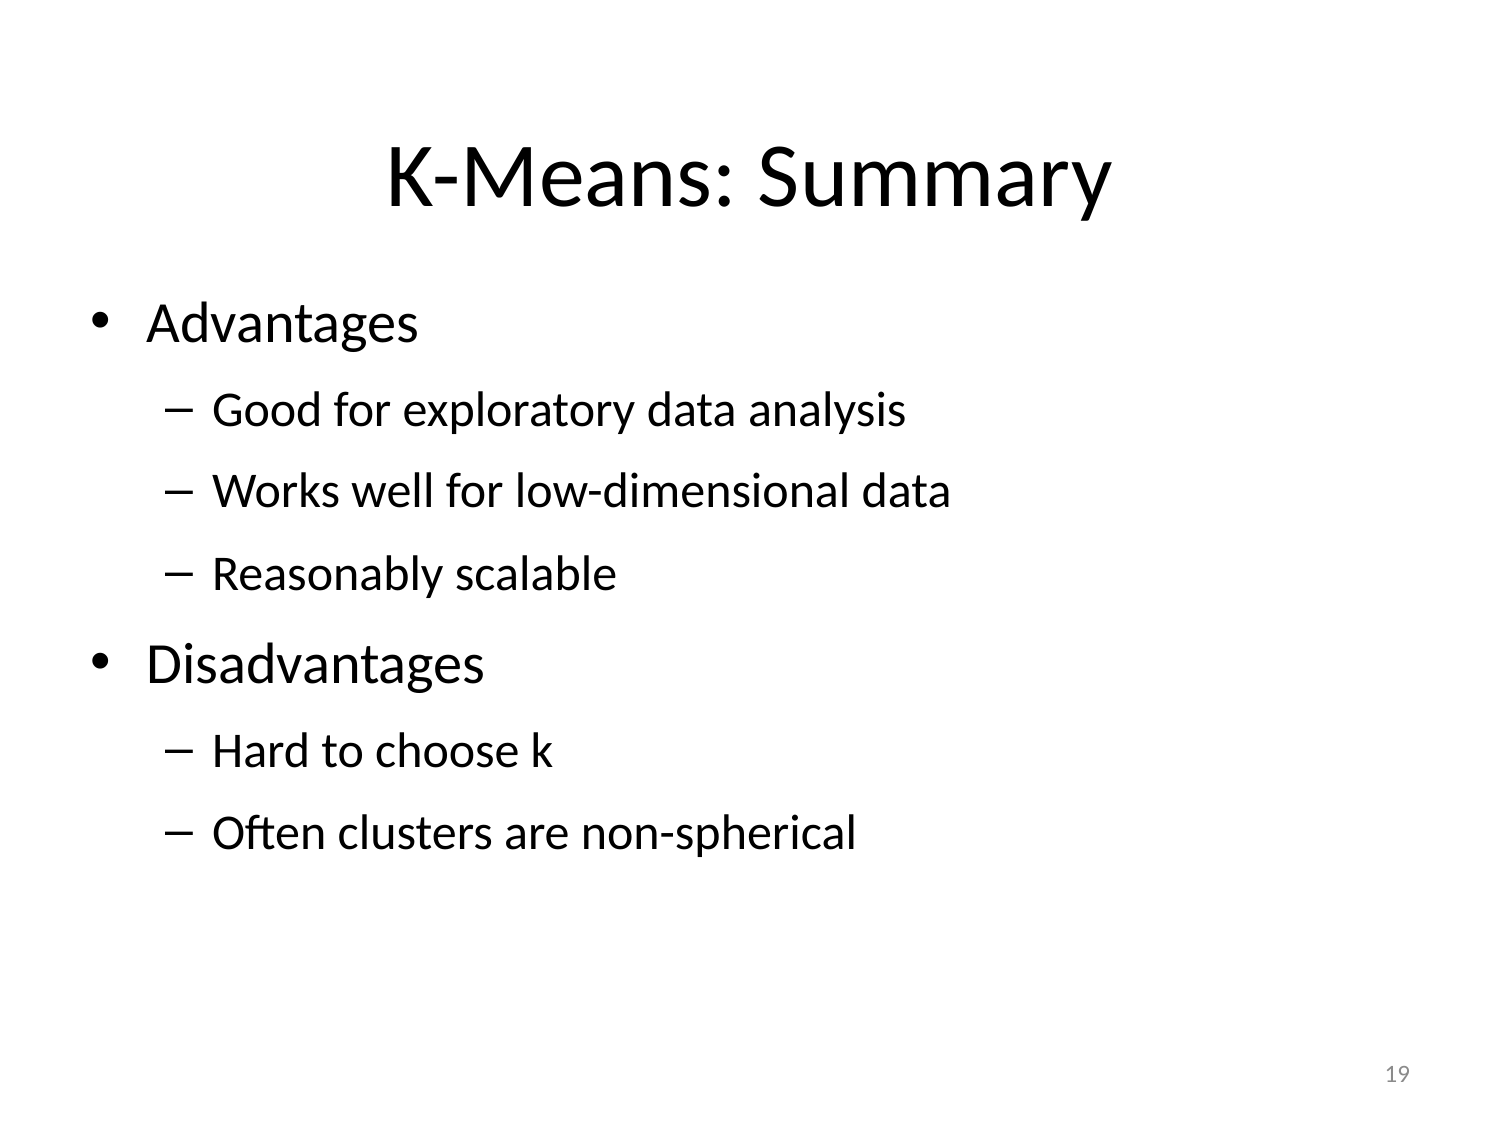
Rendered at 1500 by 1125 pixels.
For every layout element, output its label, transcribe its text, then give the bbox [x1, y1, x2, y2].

slide_number 19 [1074, 1042, 1425, 1103]
title K-Means: Summary [75, 45, 1425, 233]
list Advantages Good for exploratory data analysis Works well for low-dimensional data Reasonably scalable Disadvantages Hard to choose k Often clusters are non-spherical [75, 262, 1425, 1005]
